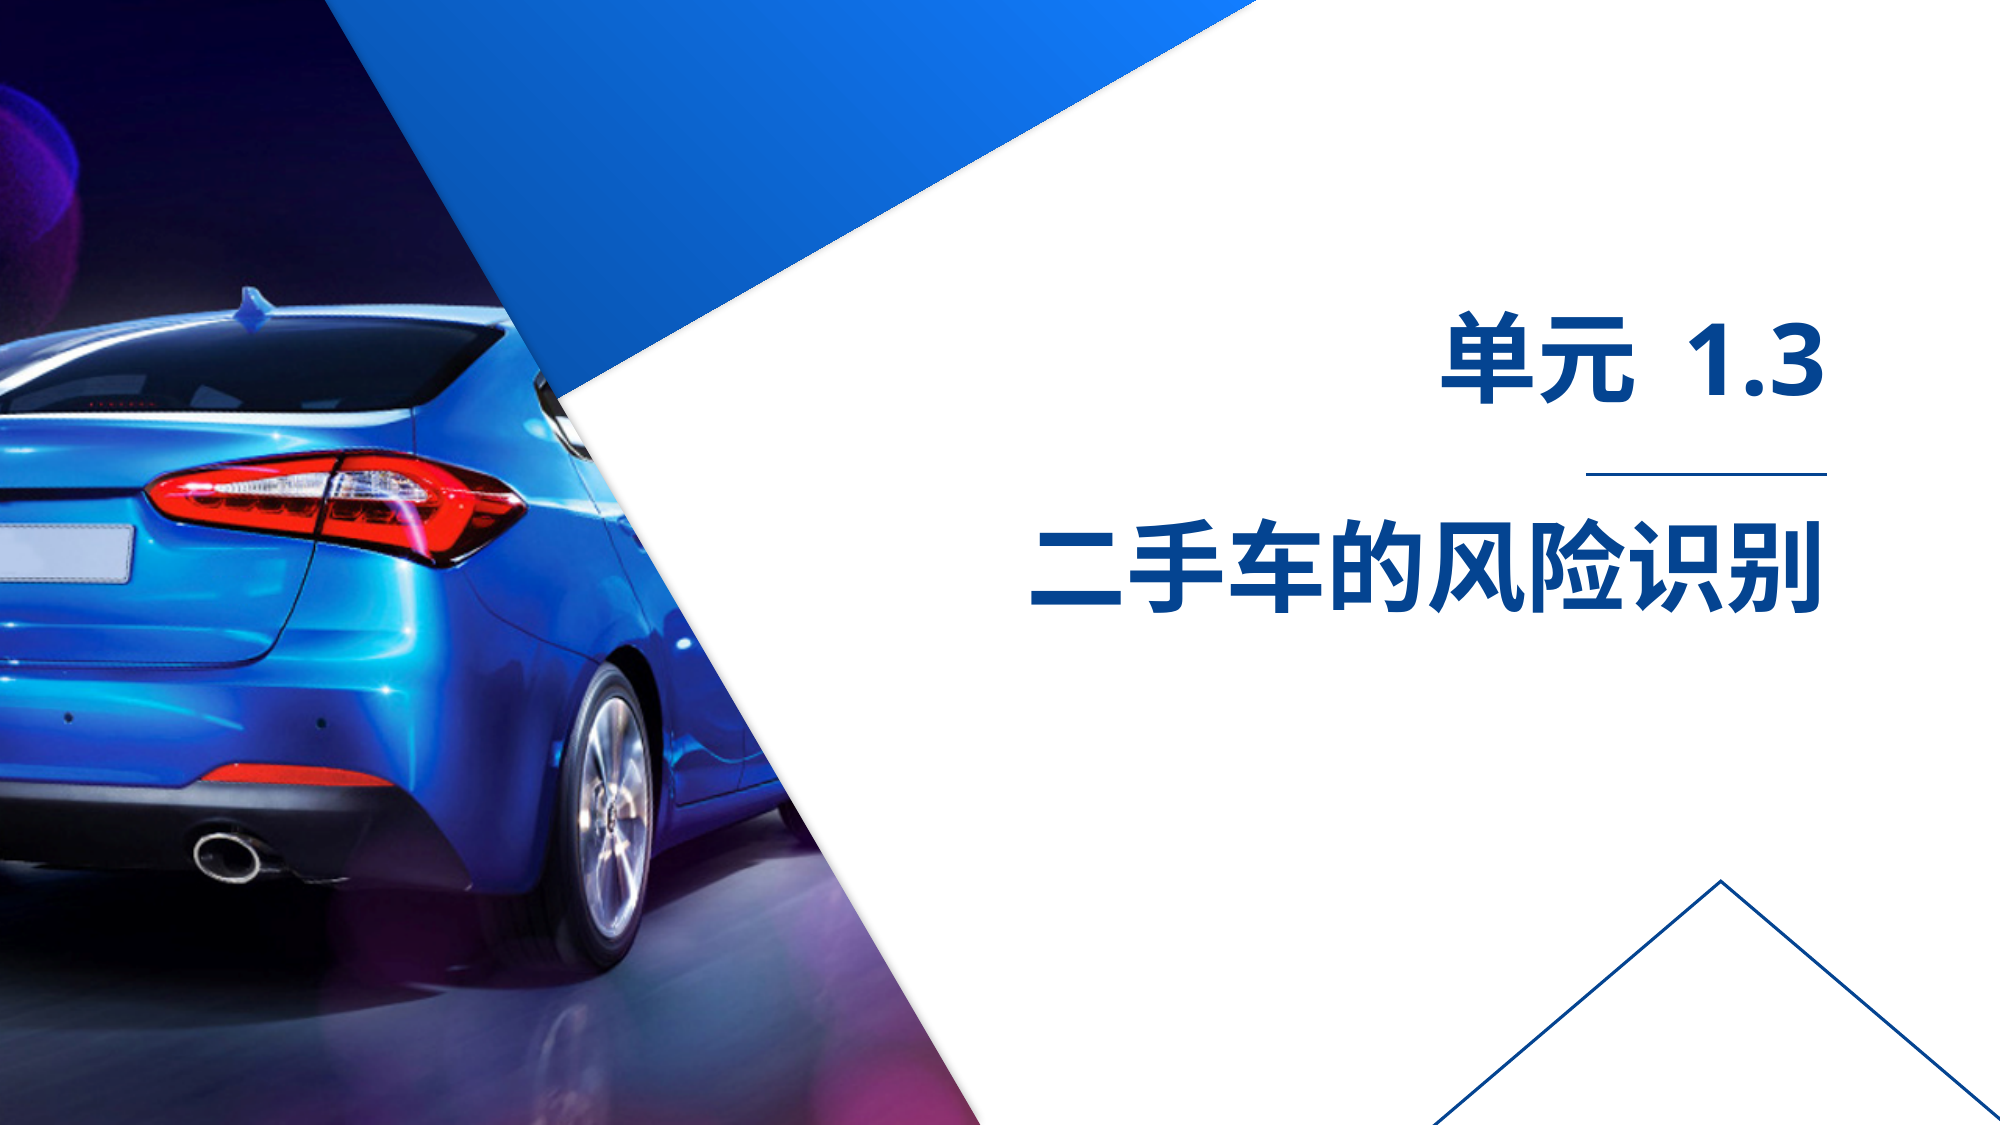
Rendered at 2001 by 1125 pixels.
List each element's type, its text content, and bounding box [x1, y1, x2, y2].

text_box 单元 1.3 [1289, 288, 1842, 424]
text_box [333, 0, 1256, 395]
text_box 二手车的风险识别 [825, 497, 1842, 633]
text_box [1433, 879, 2000, 1125]
text_box [0, 0, 981, 1125]
